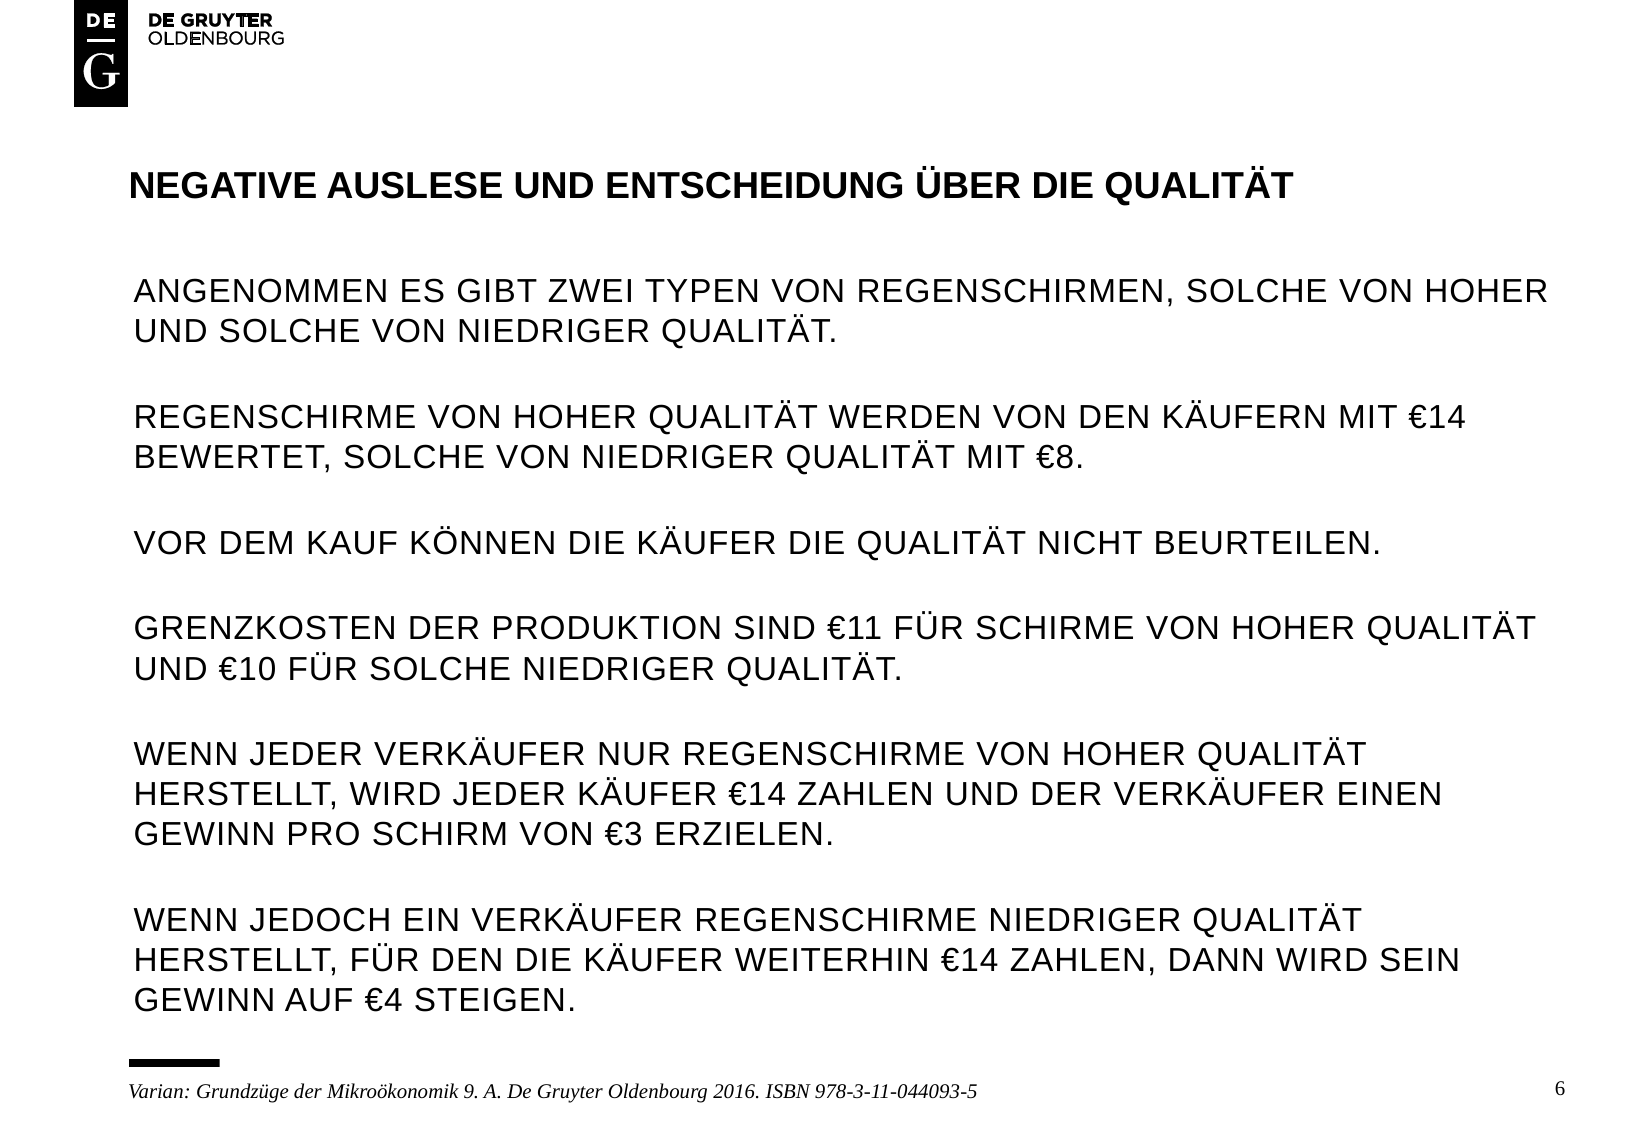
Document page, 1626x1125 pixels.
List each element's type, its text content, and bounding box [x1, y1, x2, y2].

list Angenommen es gibt zwei typen von regenschirmen, solche von hoher und SOLCHE VON niedriger qualität. Regenschirme von hoher qualität werden von den käufern mit €14 bewertet, solche von niedriger qualität mit €8. Vor dem kauf können die käufer die qualität nicht beurteilen. Grenzkosten der produktion sind €11 für schirme von hoher qualität und €10 für solche niedriger qualität. Wenn jeder verkäufer nur regenschirme von hoher qualität herstellt, wird jeder käufer €14 zahlen und der verkäufer einen Gewinn pro schirm von €3 erzielen. Wenn jedoch ein verkäufer regenschirme niedriger qualität herstellt, für den die käufer weiterhin €14 zahlen, dann wird sein gewinn auf €4 steigen. [133, 269, 1561, 1024]
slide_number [128, 1077, 1539, 1108]
slide_number 6 [1554, 1074, 1614, 1104]
title Negative auslese und entscheidung über die qualität [128, 161, 1555, 216]
